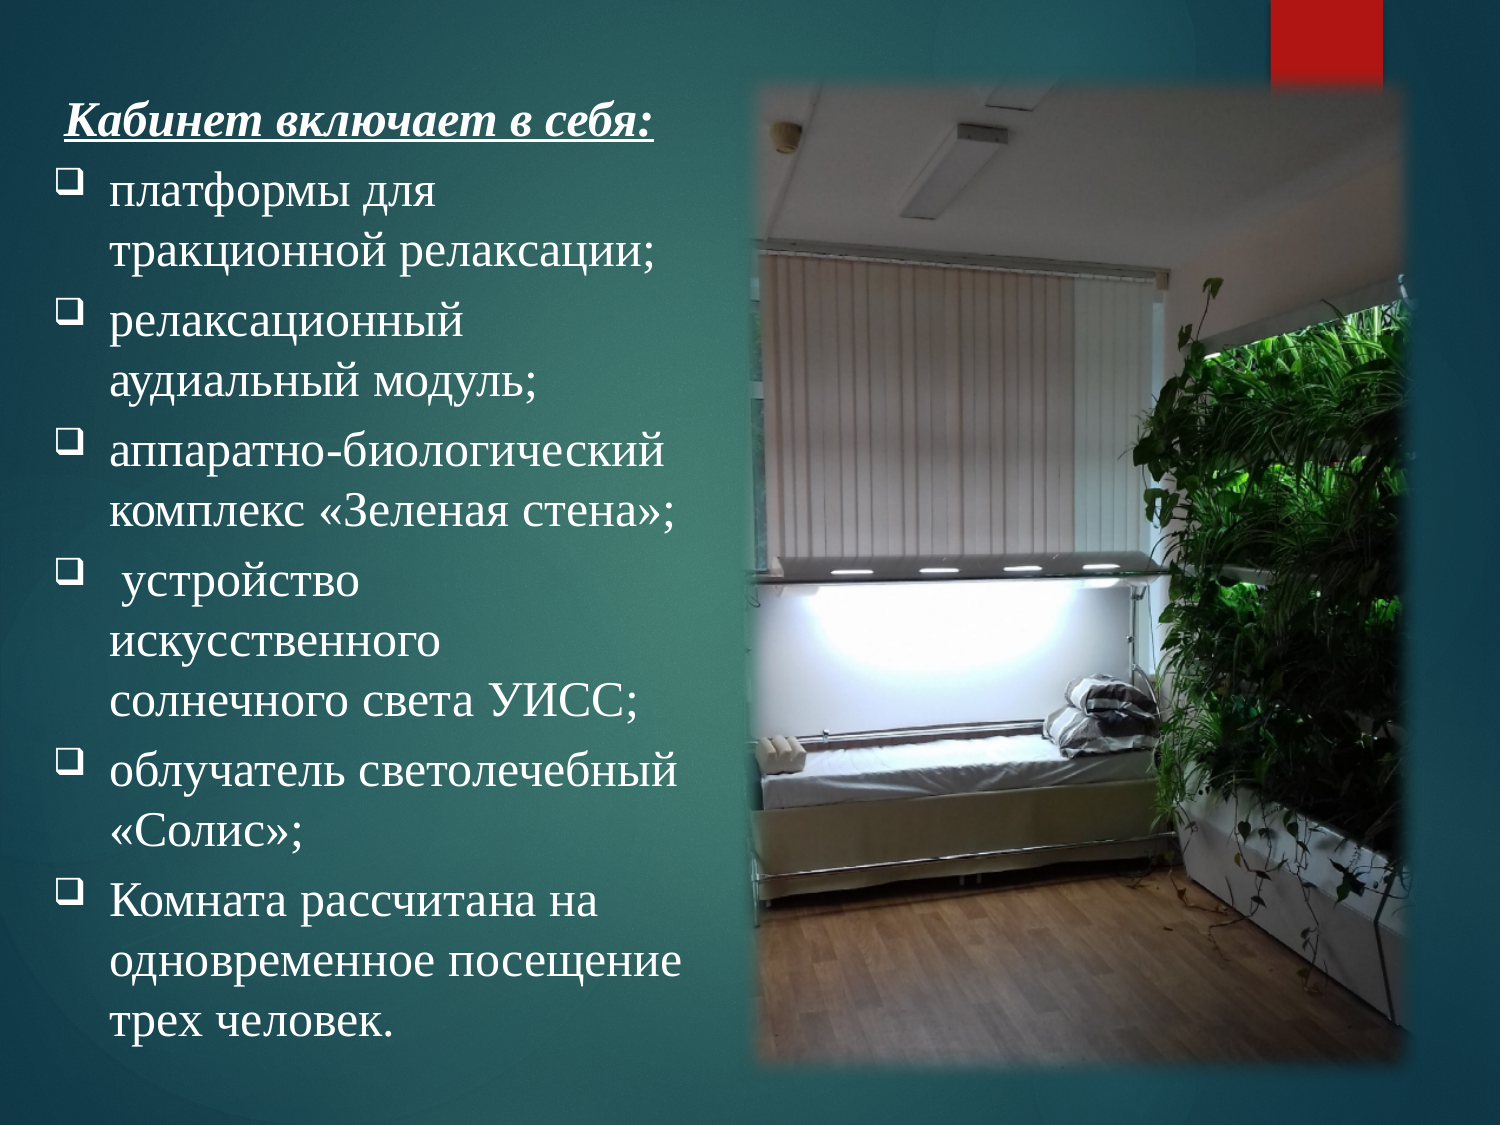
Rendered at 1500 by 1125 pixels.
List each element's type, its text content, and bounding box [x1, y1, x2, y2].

picture [737, 66, 1422, 1083]
text_box Кабинет включает в себя: платформы для тракционной релаксации; релаксационный аудиальный модуль; аппаратно-биологический комплекс «Зеленая стена»; устройство искусственного солнечного света УИСС; облучатель светолечебный «Солис»; Комната рассчитана на одновременное посещение трех человек. [53, 78, 691, 1112]
